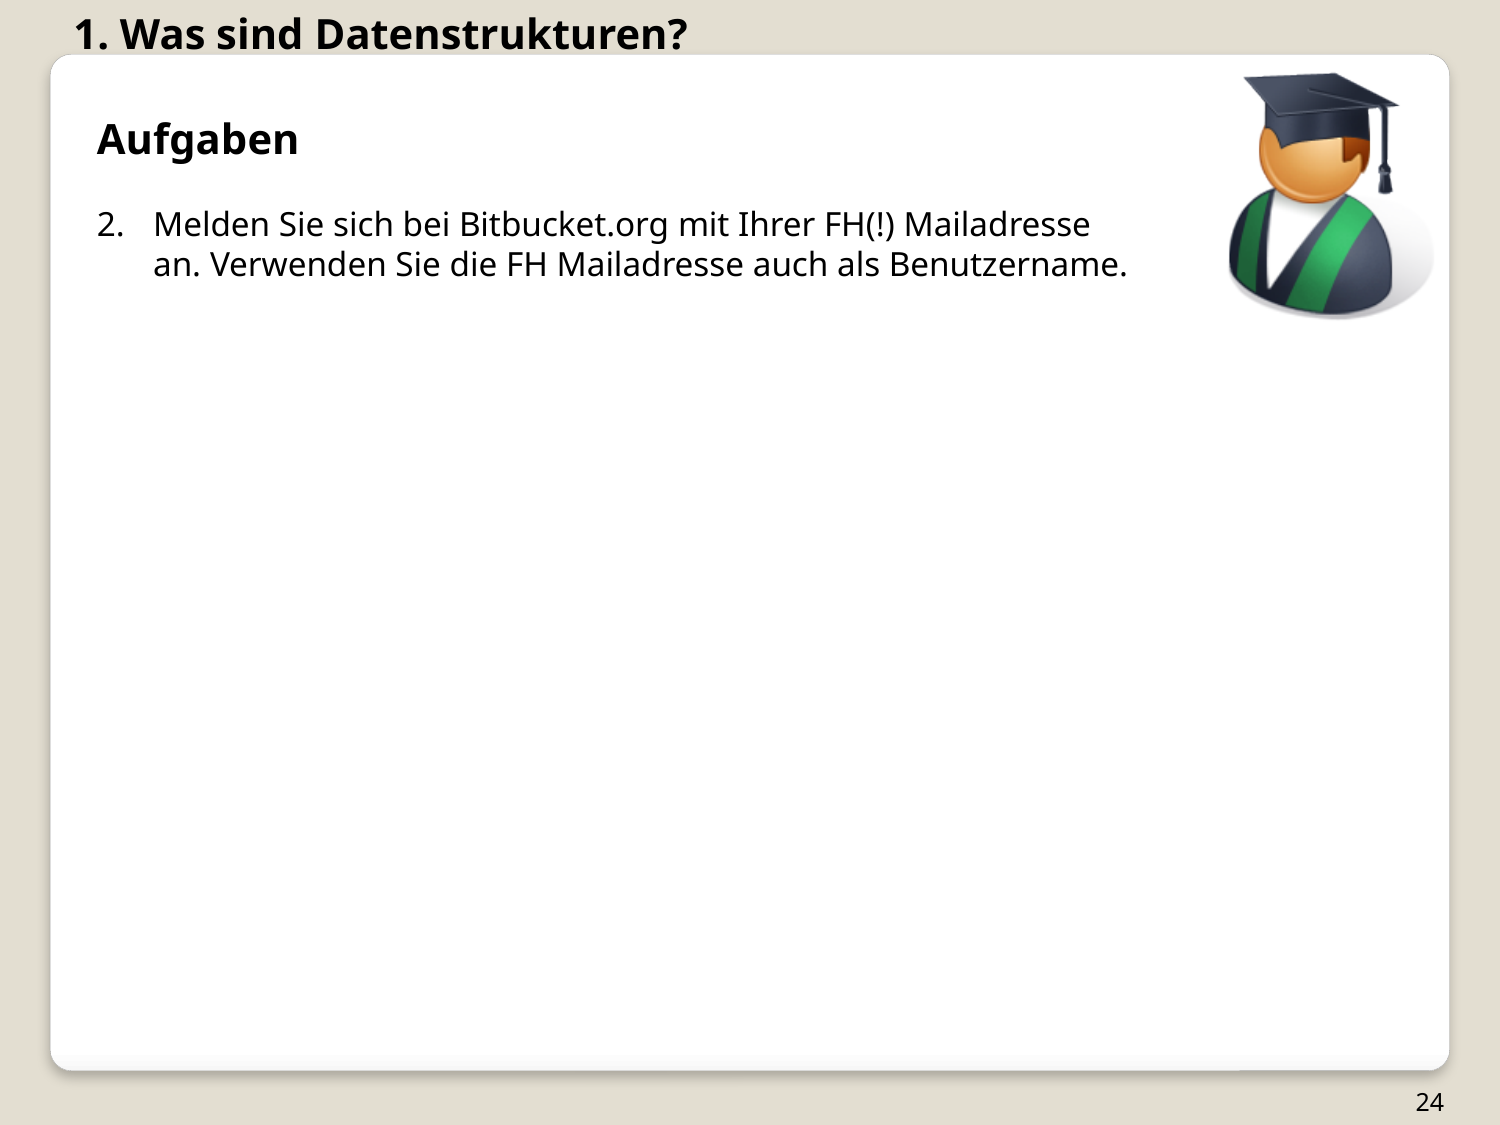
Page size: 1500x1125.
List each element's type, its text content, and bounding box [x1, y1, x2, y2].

text_box Aufgaben Melden Sie sich bei Bitbucket.org mit Ihrer FH(!) Mailadresse an. Verwenden Sie die FH Mailadresse auch als Benutzername. [82, 105, 1187, 330]
picture [1195, 58, 1477, 341]
text_box 1. Was sind Datenstrukturen? [58, 0, 1325, 65]
